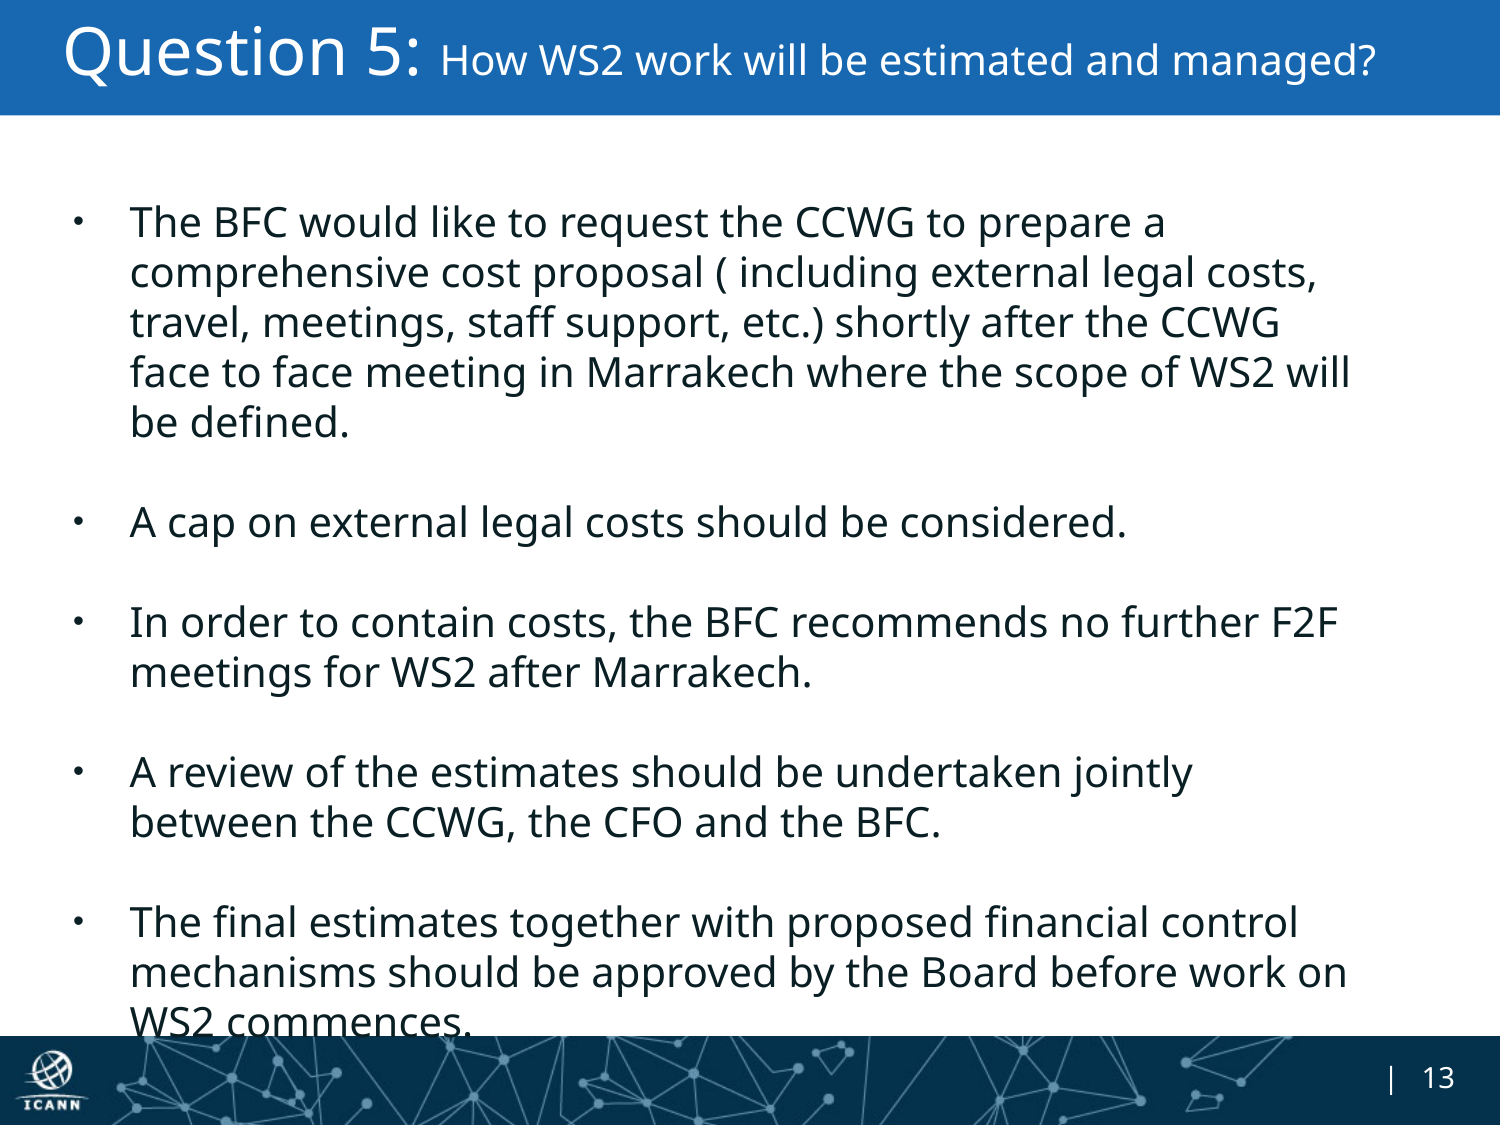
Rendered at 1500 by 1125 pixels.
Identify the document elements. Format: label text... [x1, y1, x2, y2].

picture [0, 1036, 1500, 1125]
title Question 5: How WS2 work will be estimated and managed? [0, 0, 1500, 116]
text_box The BFC would like to request the CCWG to prepare a comprehensive cost proposal ( including external legal costs, travel, meetings, staff support, etc.) shortly after the CCWG face to face meeting in Marrakech where the scope of WS2 will be defined. A cap on external legal costs should be considered. In order to contain costs, the BFC recommends no further F2F meetings for WS2 after Marrakech. A review of the estimates should be undertaken jointly between the CCWG, the CFO and the BFC. The final estimates together with proposed financial control mechanisms should be approved by the Board before work on WS2 commences. [58, 137, 1388, 1053]
